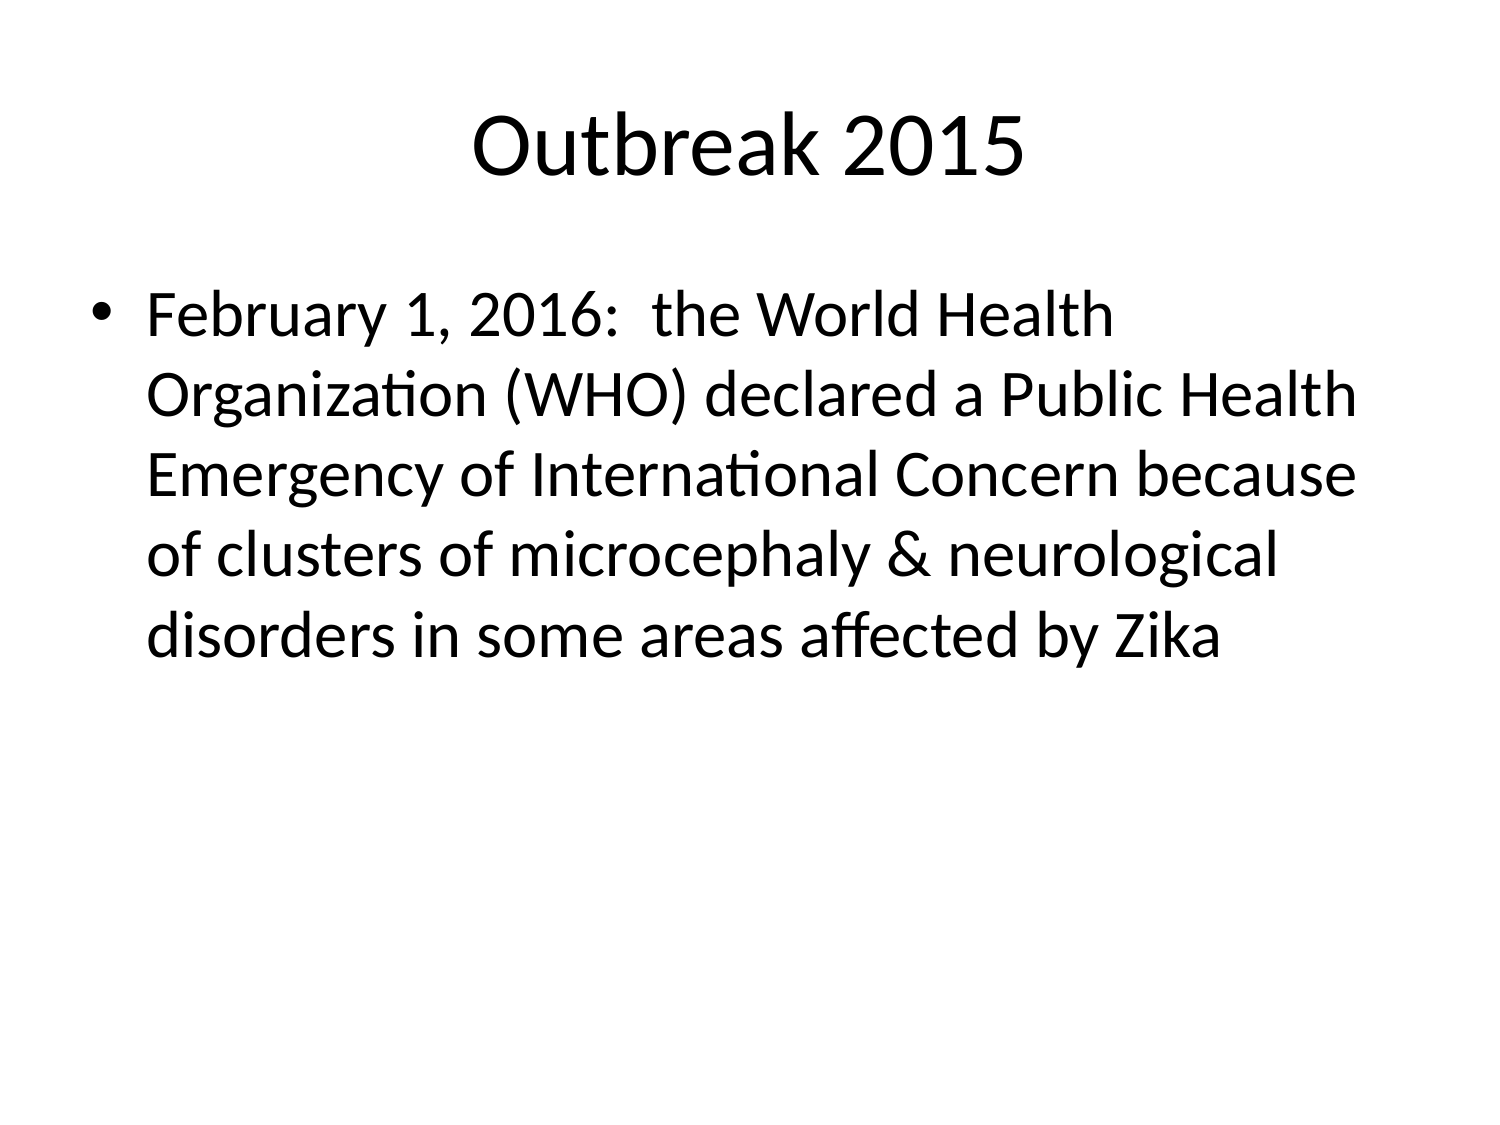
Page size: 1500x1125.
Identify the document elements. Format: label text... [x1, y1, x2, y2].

list February 1, 2016: the World Health Organization (WHO) declared a Public Health Emergency of International Concern because of clusters of microcephaly & neurological disorders in some areas affected by Zika [75, 262, 1425, 1005]
title Outbreak 2015 [75, 45, 1425, 233]
